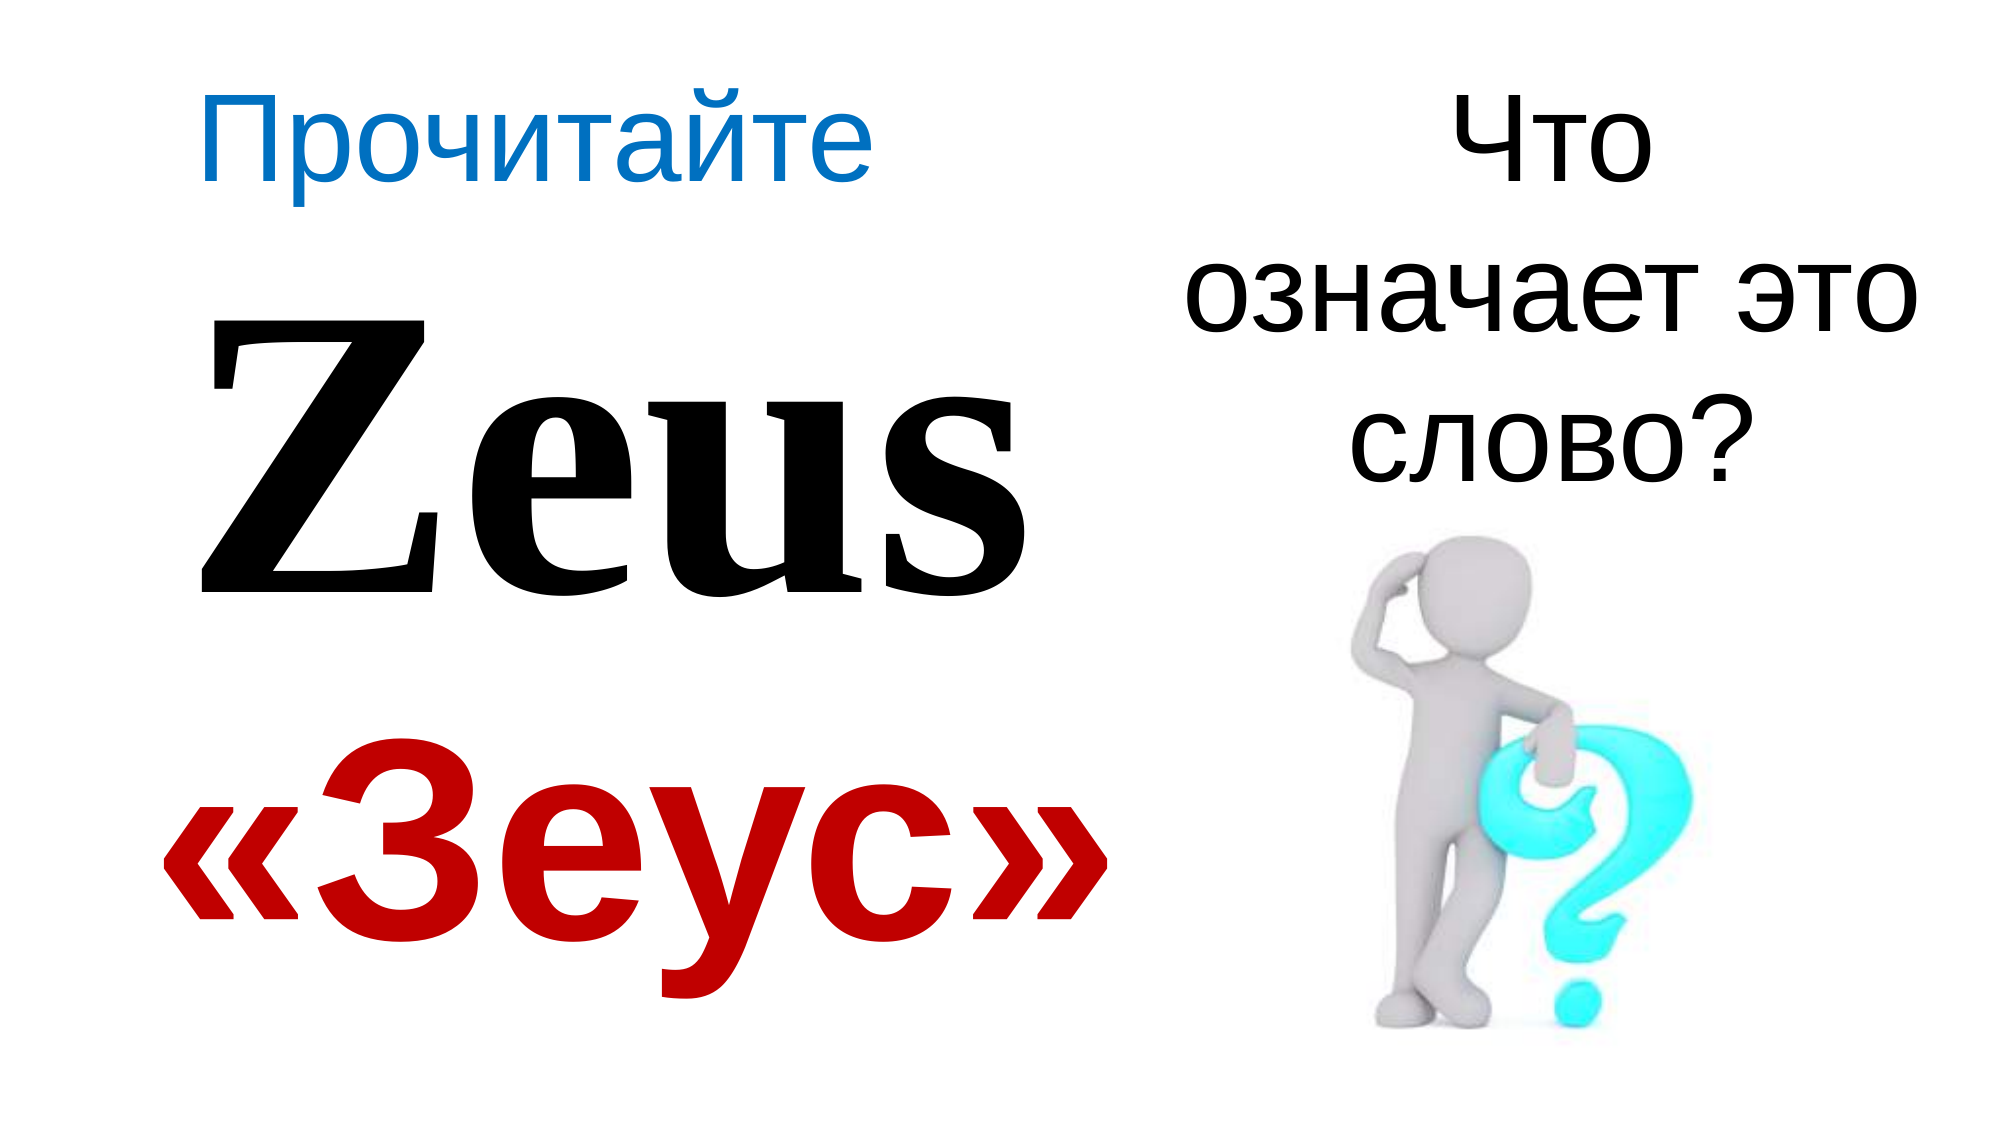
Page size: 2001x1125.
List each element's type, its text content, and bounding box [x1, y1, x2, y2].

title Zeus [0, 132, 1241, 784]
text_box Что означает это слово? [1157, 49, 1947, 514]
picture [1242, 513, 1784, 1055]
text_box «Зеус» [136, 644, 1136, 1005]
text_box Прочитайте [180, 49, 892, 214]
